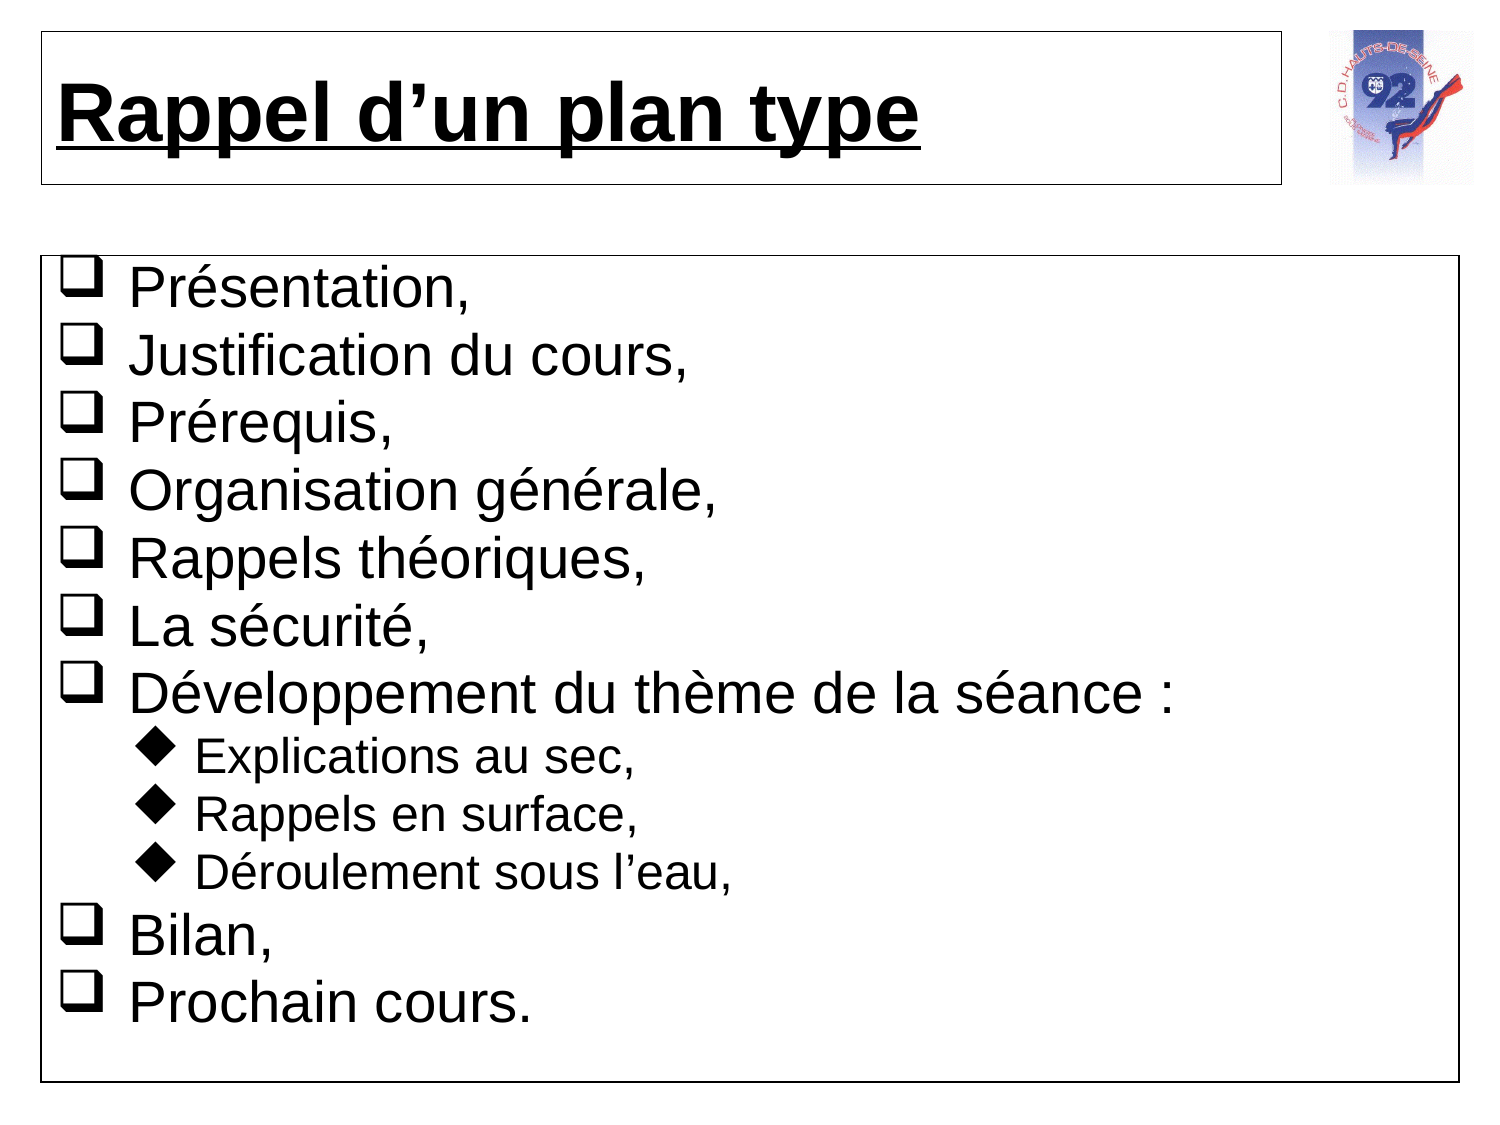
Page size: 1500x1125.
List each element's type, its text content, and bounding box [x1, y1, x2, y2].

picture [1328, 30, 1474, 185]
text_box Présentation, Justification du cours, Prérequis, Organisation générale, Rappels théoriques, La sécurité, Développement du thème de la séance : Explications au sec, Rappels en surface, Déroulement sous l’eau, Bilan, Prochain cours. [41, 255, 1459, 1083]
title Rappel d’un plan type [41, 31, 1282, 185]
